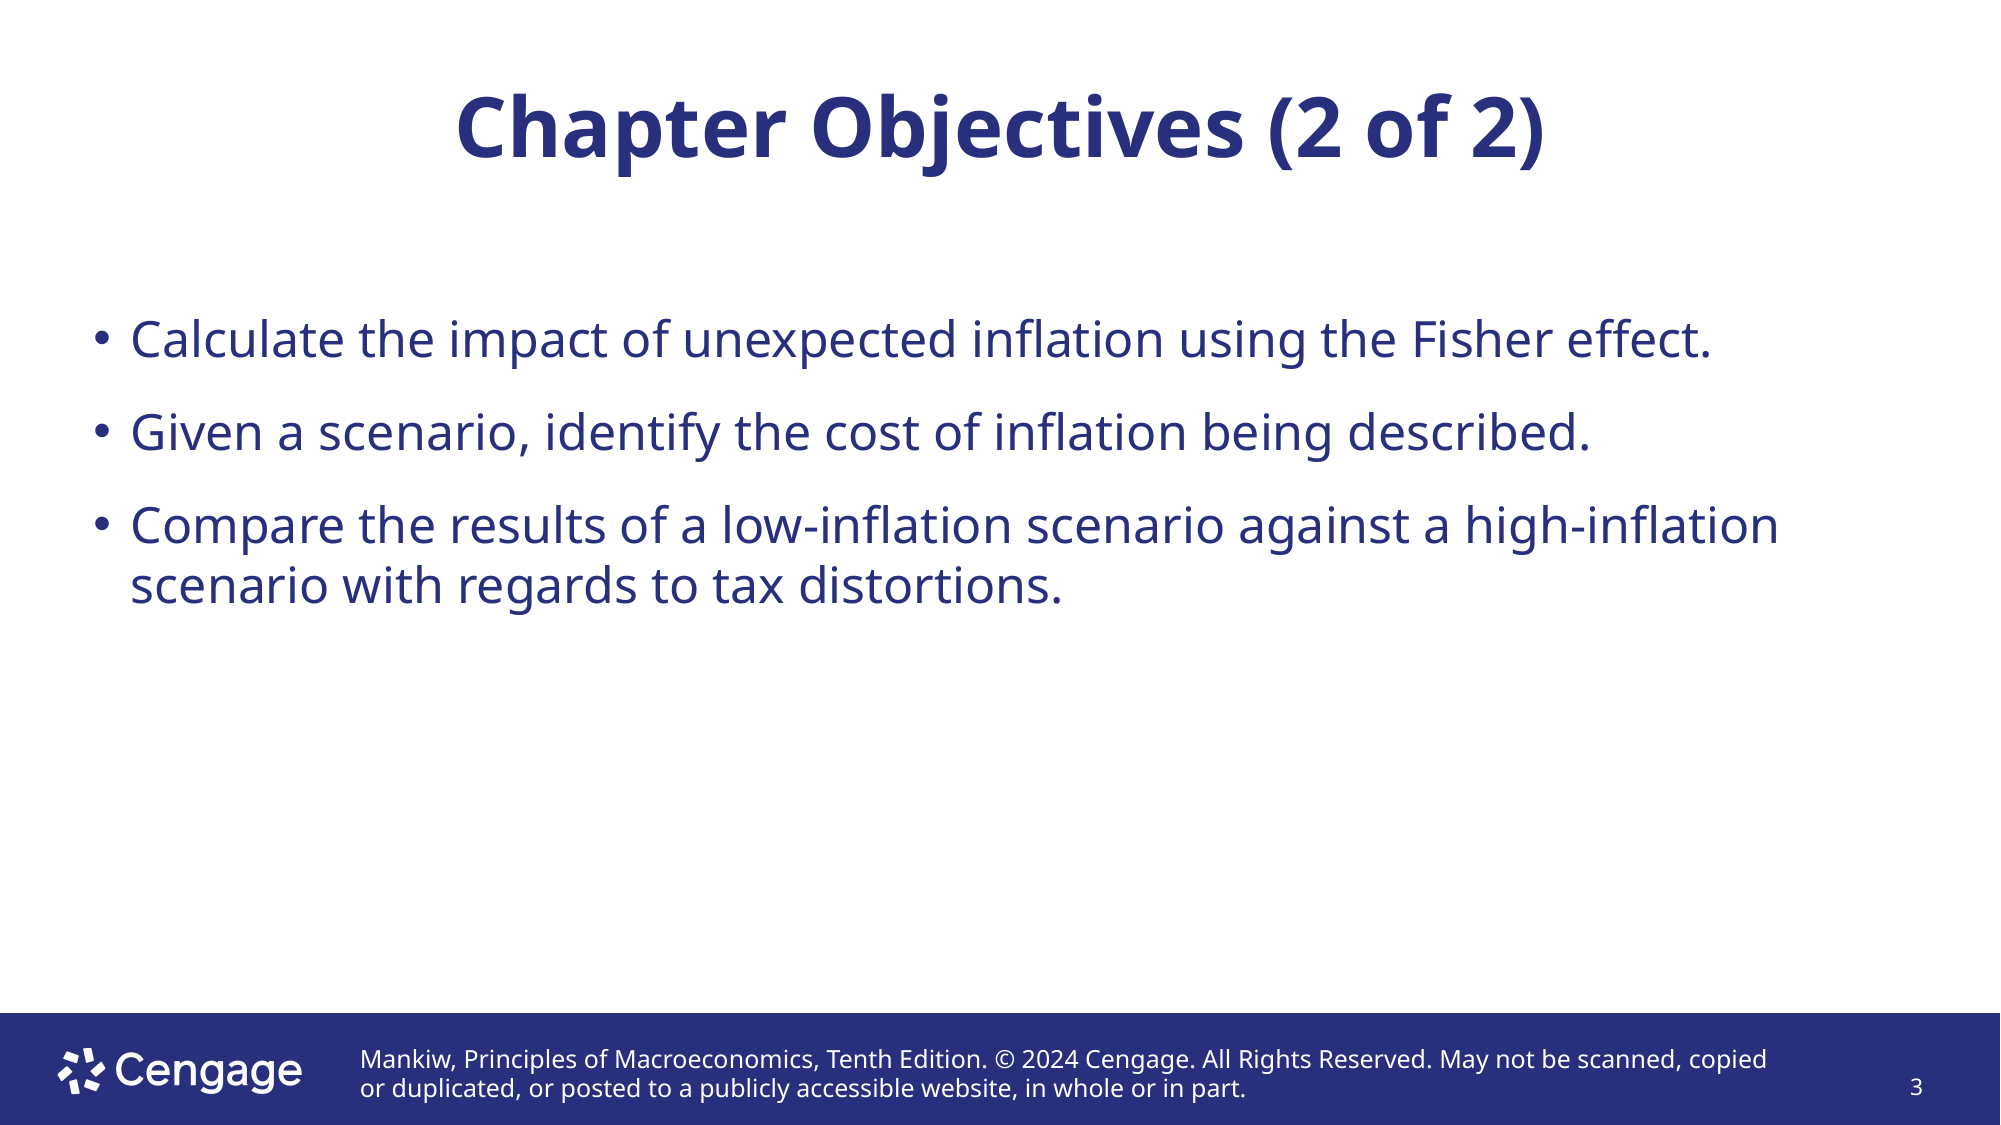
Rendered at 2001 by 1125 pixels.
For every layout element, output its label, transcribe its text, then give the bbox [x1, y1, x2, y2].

list Calculate the impact of unexpected inflation using the Fisher effect. Given a scenario, identify the cost of inflation being described. Compare the results of a low-inflation scenario against a high-inflation scenario with regards to tax distortions. [78, 299, 1923, 1014]
title Chapter Objectives (2 of 2) [78, 77, 1923, 278]
picture [30, 1020, 329, 1122]
